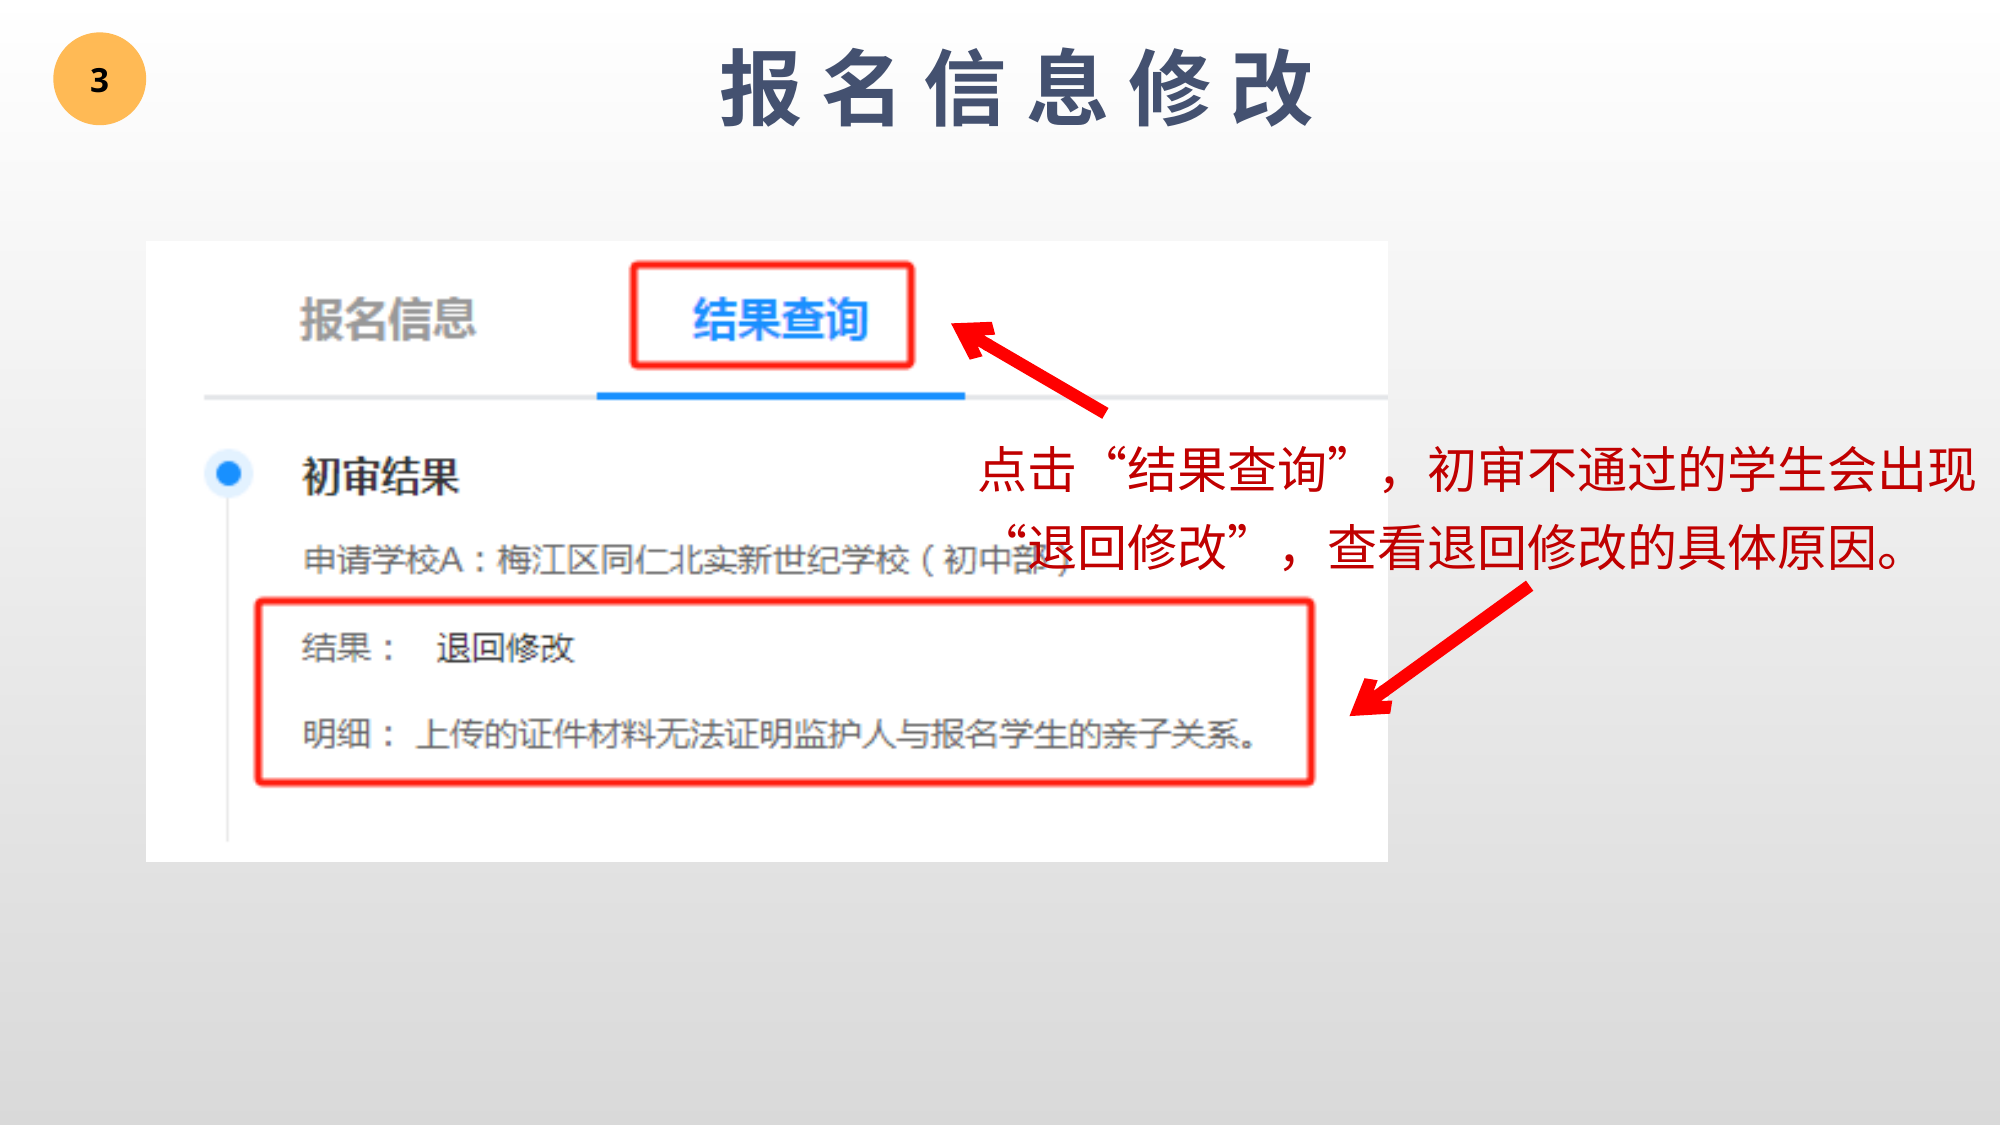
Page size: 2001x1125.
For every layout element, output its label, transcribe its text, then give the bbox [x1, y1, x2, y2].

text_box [1349, 585, 1530, 717]
text_box 点击“结果查询”，初审不通过的学生会出现“退回修改”，查看退回修改的具体原因。 [1388, 413, 2000, 584]
text_box 3 [52, 31, 148, 127]
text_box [950, 323, 1106, 414]
text_box 报 名 信 息 修 改 [704, 29, 1371, 144]
picture [146, 241, 1388, 862]
